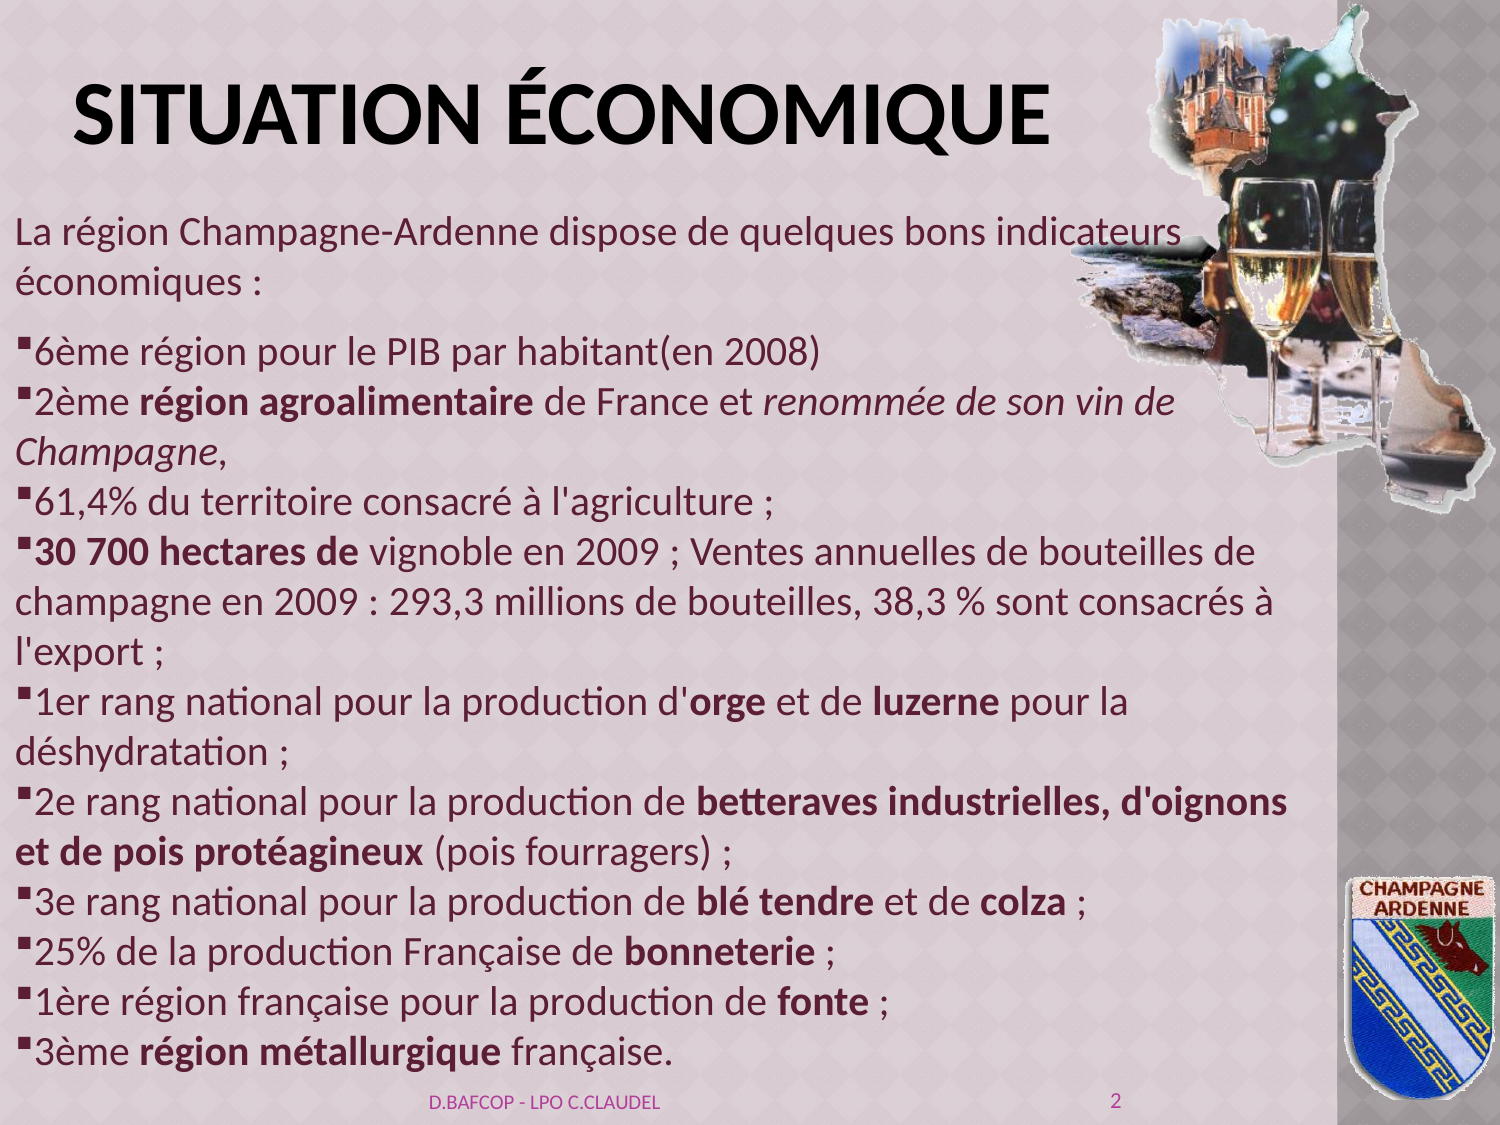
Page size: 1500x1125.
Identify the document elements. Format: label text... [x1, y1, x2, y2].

title Situation économique [64, 30, 1056, 163]
footer D.BAFCOP - LPO C.CLAUDEL [75, 1075, 675, 1114]
text_box La région Champagne-Ardenne dispose de quelques bons indicateurs économiques : 6ème région pour le PIB par habitant(en 2008) 2ème région agroalimentaire de France et renommée de son vin de Champagne, 61,4% du territoire consacré à l'agriculture ; 30 700 hectares de vignoble en 2009 ; Ventes annuelles de bouteilles de champagne en 2009 : 293,3 millions de bouteilles, 38,3 % sont consacrés à l'export ; 1er rang national pour la production d'orge et de luzerne pour la déshydratation ; 2e rang national pour la production de betteraves industrielles, d'oignons et de pois protéagineux (pois fourragers) ; 3e rang national pour la production de blé tendre et de colza ; 25% de la production Française de bonneterie ; 1ère région française pour la production de fonte ; 3ème région métallurgique française. [0, 196, 1341, 1082]
slide_number 2 [1025, 1075, 1122, 1113]
picture [1304, 869, 1500, 1101]
picture [1062, 0, 1500, 516]
